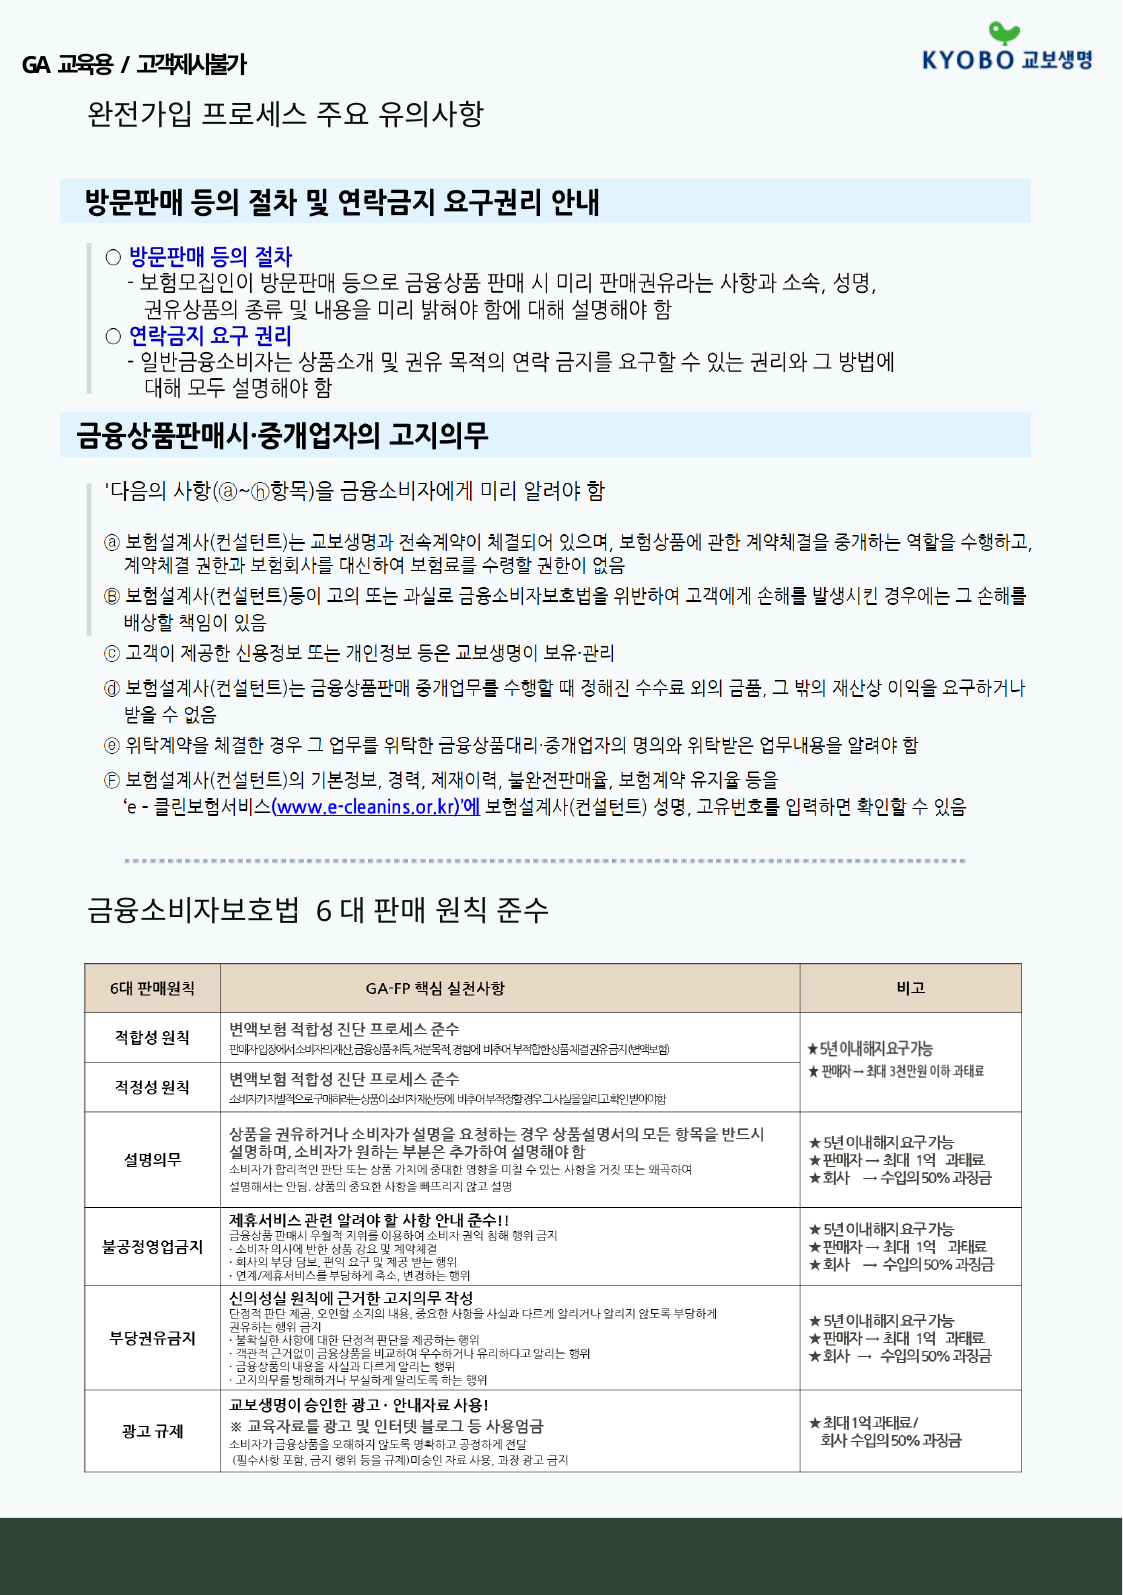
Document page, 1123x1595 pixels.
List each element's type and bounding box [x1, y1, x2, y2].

text_box [0, 0, 1123, 1595]
